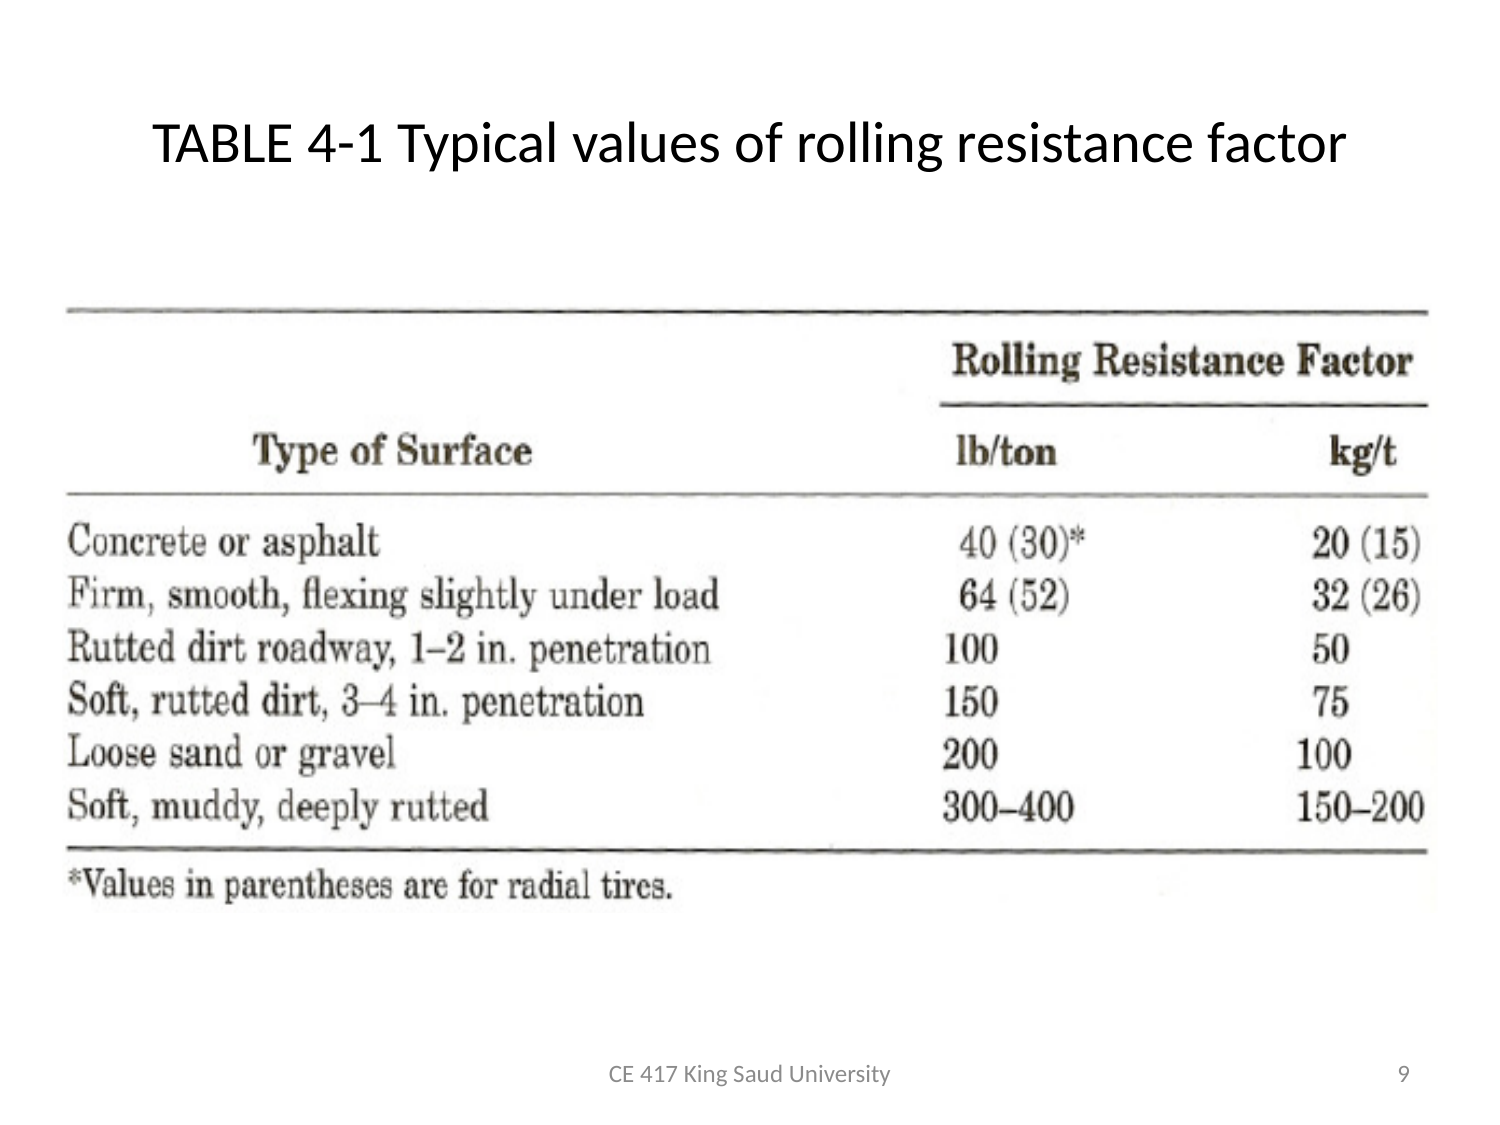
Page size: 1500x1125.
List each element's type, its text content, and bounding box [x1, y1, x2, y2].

footer CE 417 King Saud University [512, 1042, 988, 1103]
slide_number 9 [1074, 1042, 1425, 1103]
picture [62, 299, 1438, 913]
title TABLE 4-1 Typical values of rolling resistance factor [75, 45, 1425, 233]
